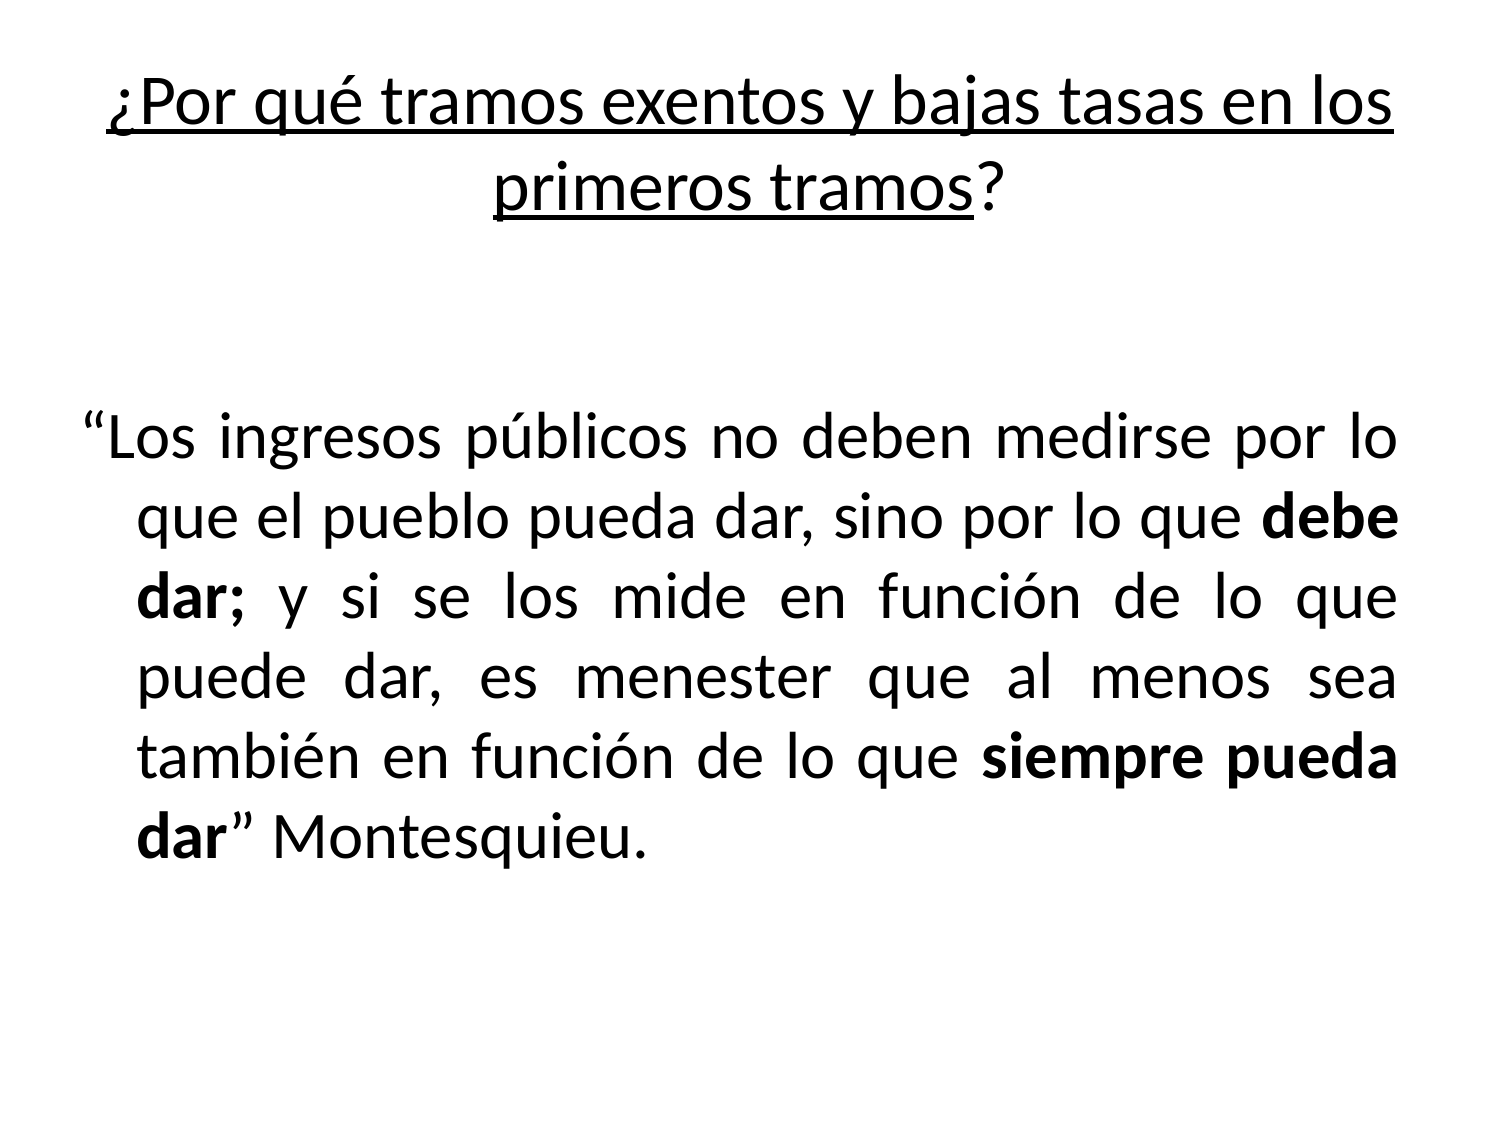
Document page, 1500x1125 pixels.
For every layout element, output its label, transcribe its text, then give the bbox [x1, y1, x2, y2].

list “Los ingresos públicos no deben medirse por lo que el pueblo pueda dar, sino por lo que debe dar; y si se los mide en función de lo que puede dar, es menester que al menos sea también en función de lo que siempre pueda dar” Montesquieu. [64, 290, 1416, 1088]
title ¿Por qué tramos exentos y bajas tasas en los primeros tramos? [74, 44, 1426, 233]
